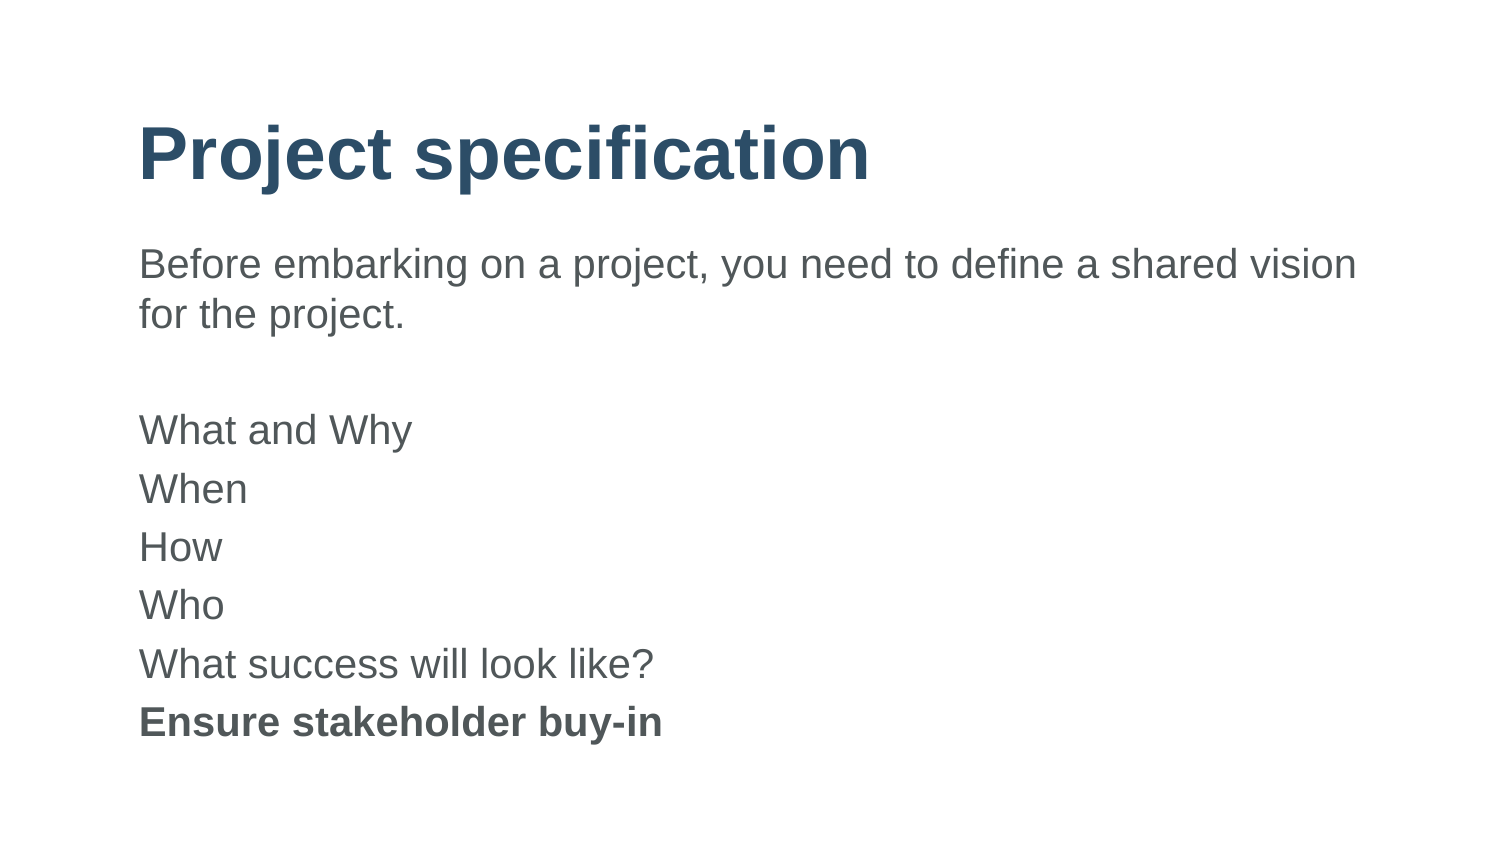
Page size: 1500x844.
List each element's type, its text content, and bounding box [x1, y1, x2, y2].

title Project specification [123, 79, 1412, 220]
list Before embarking on a project, you need to define a shared vision for the project. What and Why When How Who What success will look like? Ensure stakeholder buy-in [123, 228, 1412, 777]
